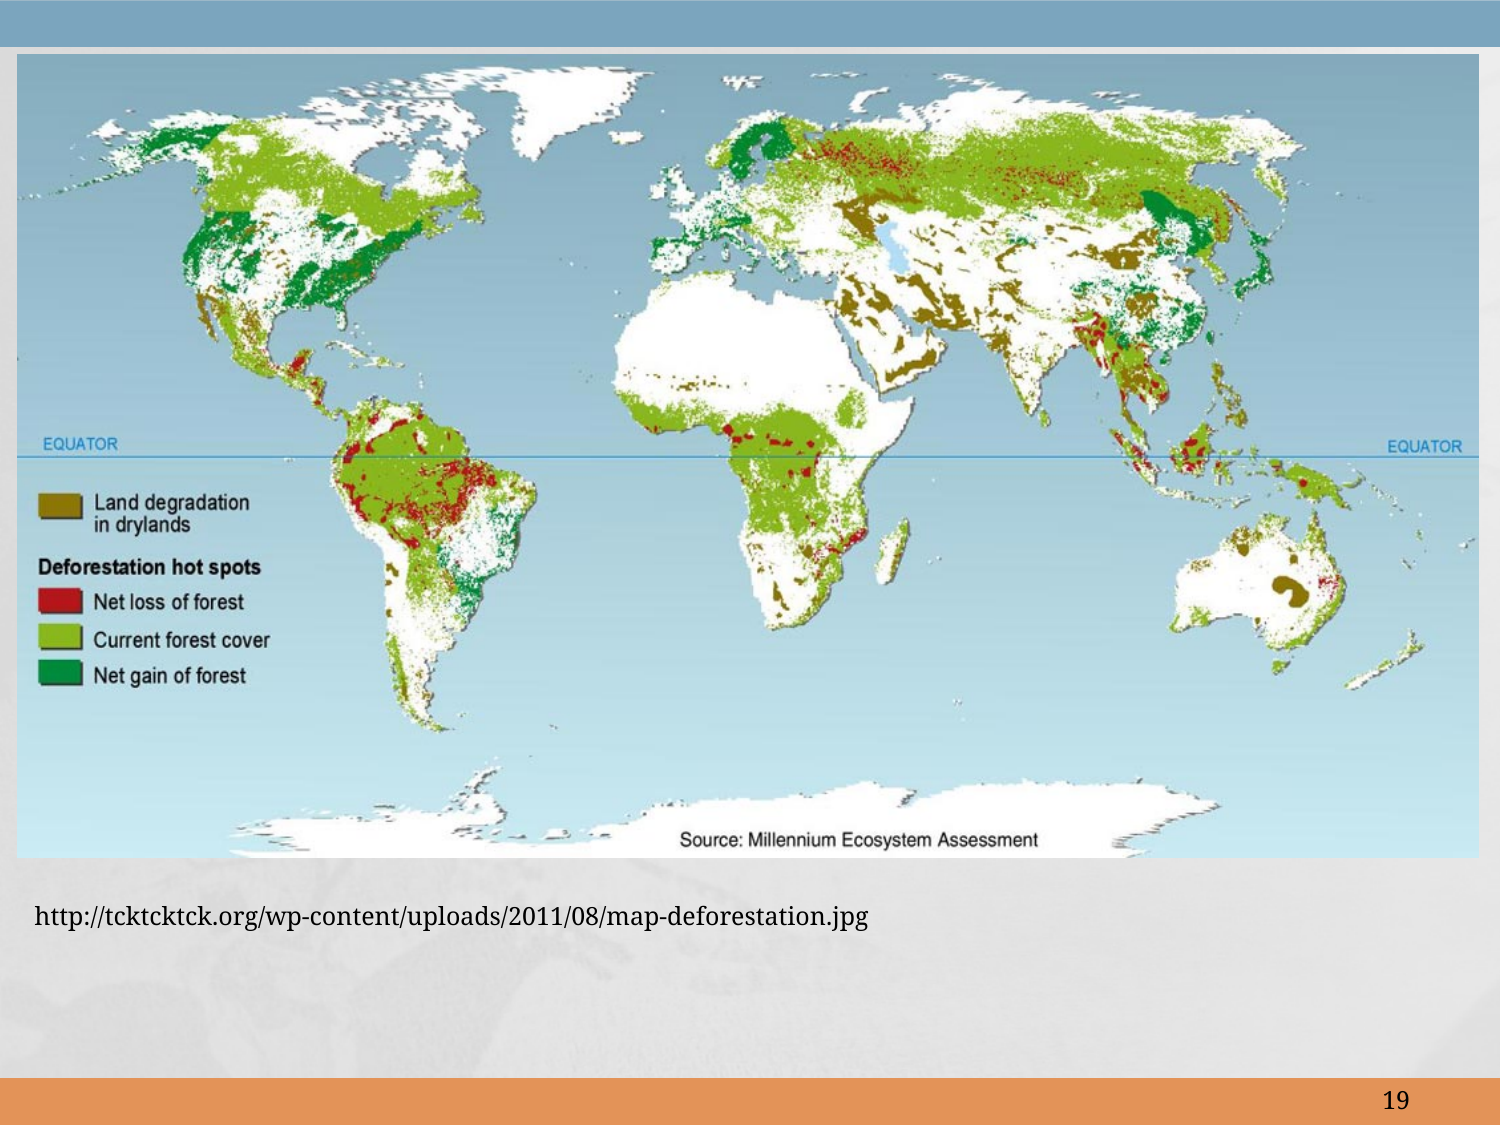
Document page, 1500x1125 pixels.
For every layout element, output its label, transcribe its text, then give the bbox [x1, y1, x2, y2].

text_box http://tcktcktck.org/wp-content/uploads/2011/08/map-deforestation.jpg [19, 893, 915, 938]
slide_number 19 [1074, 1078, 1425, 1125]
picture [17, 54, 1479, 858]
